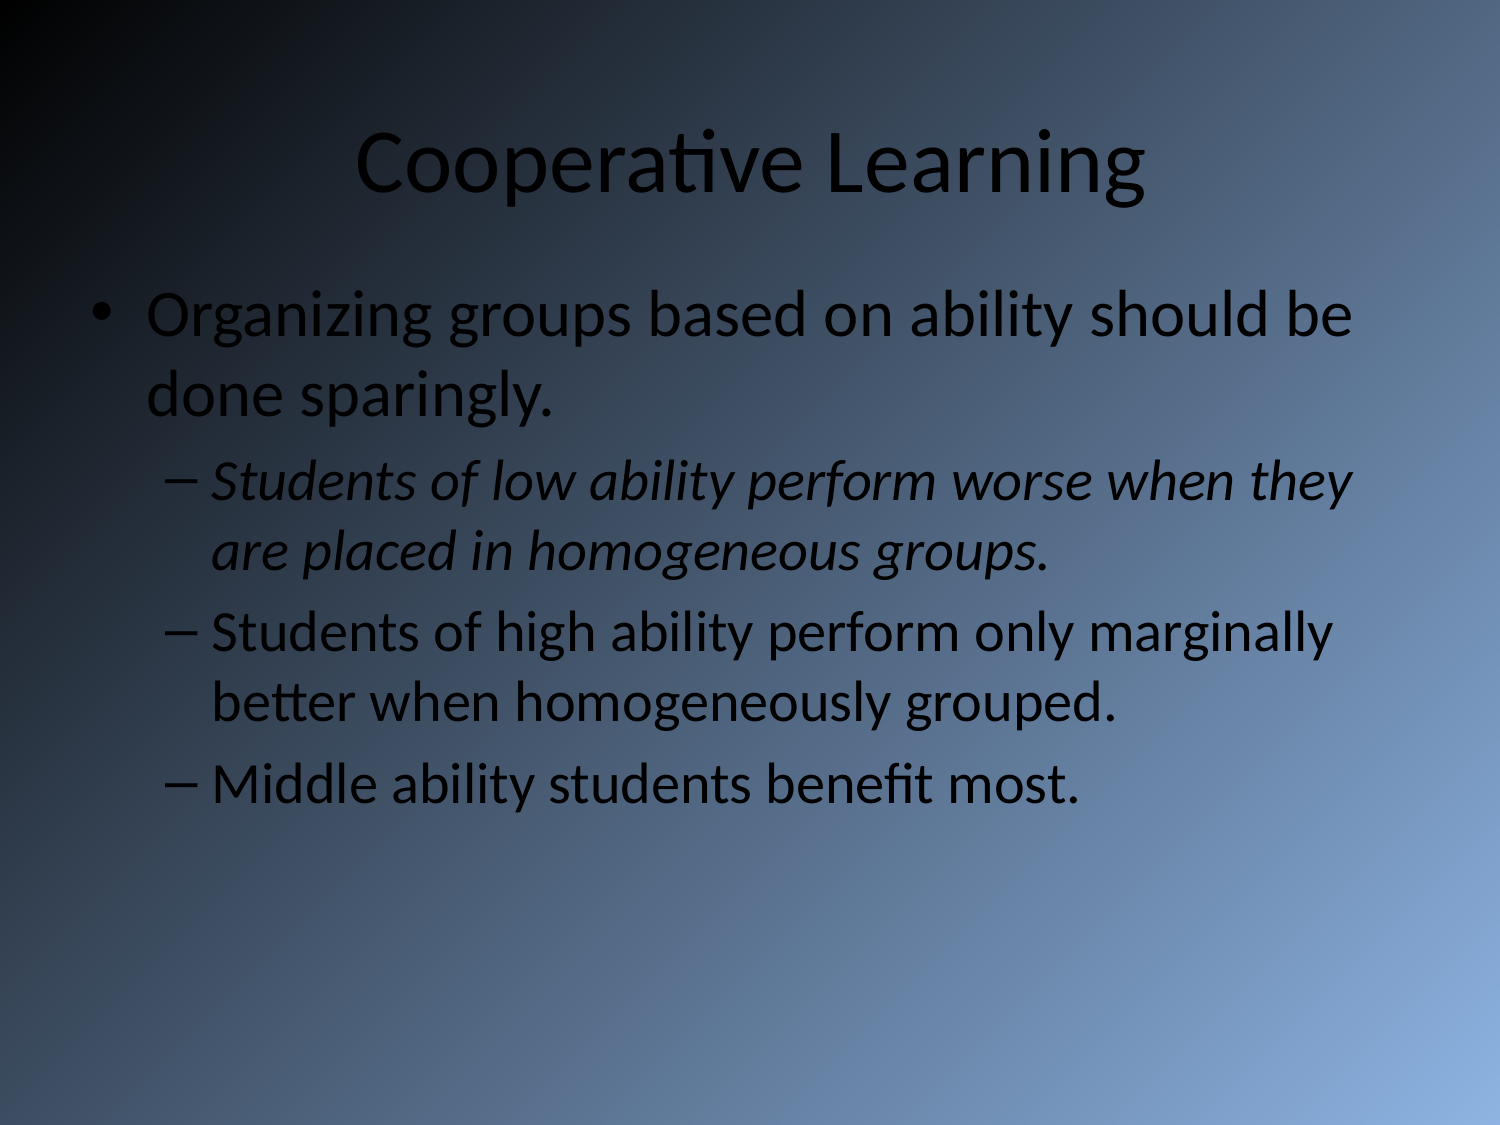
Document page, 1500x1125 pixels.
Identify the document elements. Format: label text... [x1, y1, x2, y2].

title Cooperative Learning [112, 62, 1391, 250]
list Organizing groups based on ability should be done sparingly. Students of low ability perform worse when they are placed in homogeneous groups. Students of high ability perform only marginally better when homogeneously grouped. Middle ability students benefit most. [75, 262, 1425, 1005]
